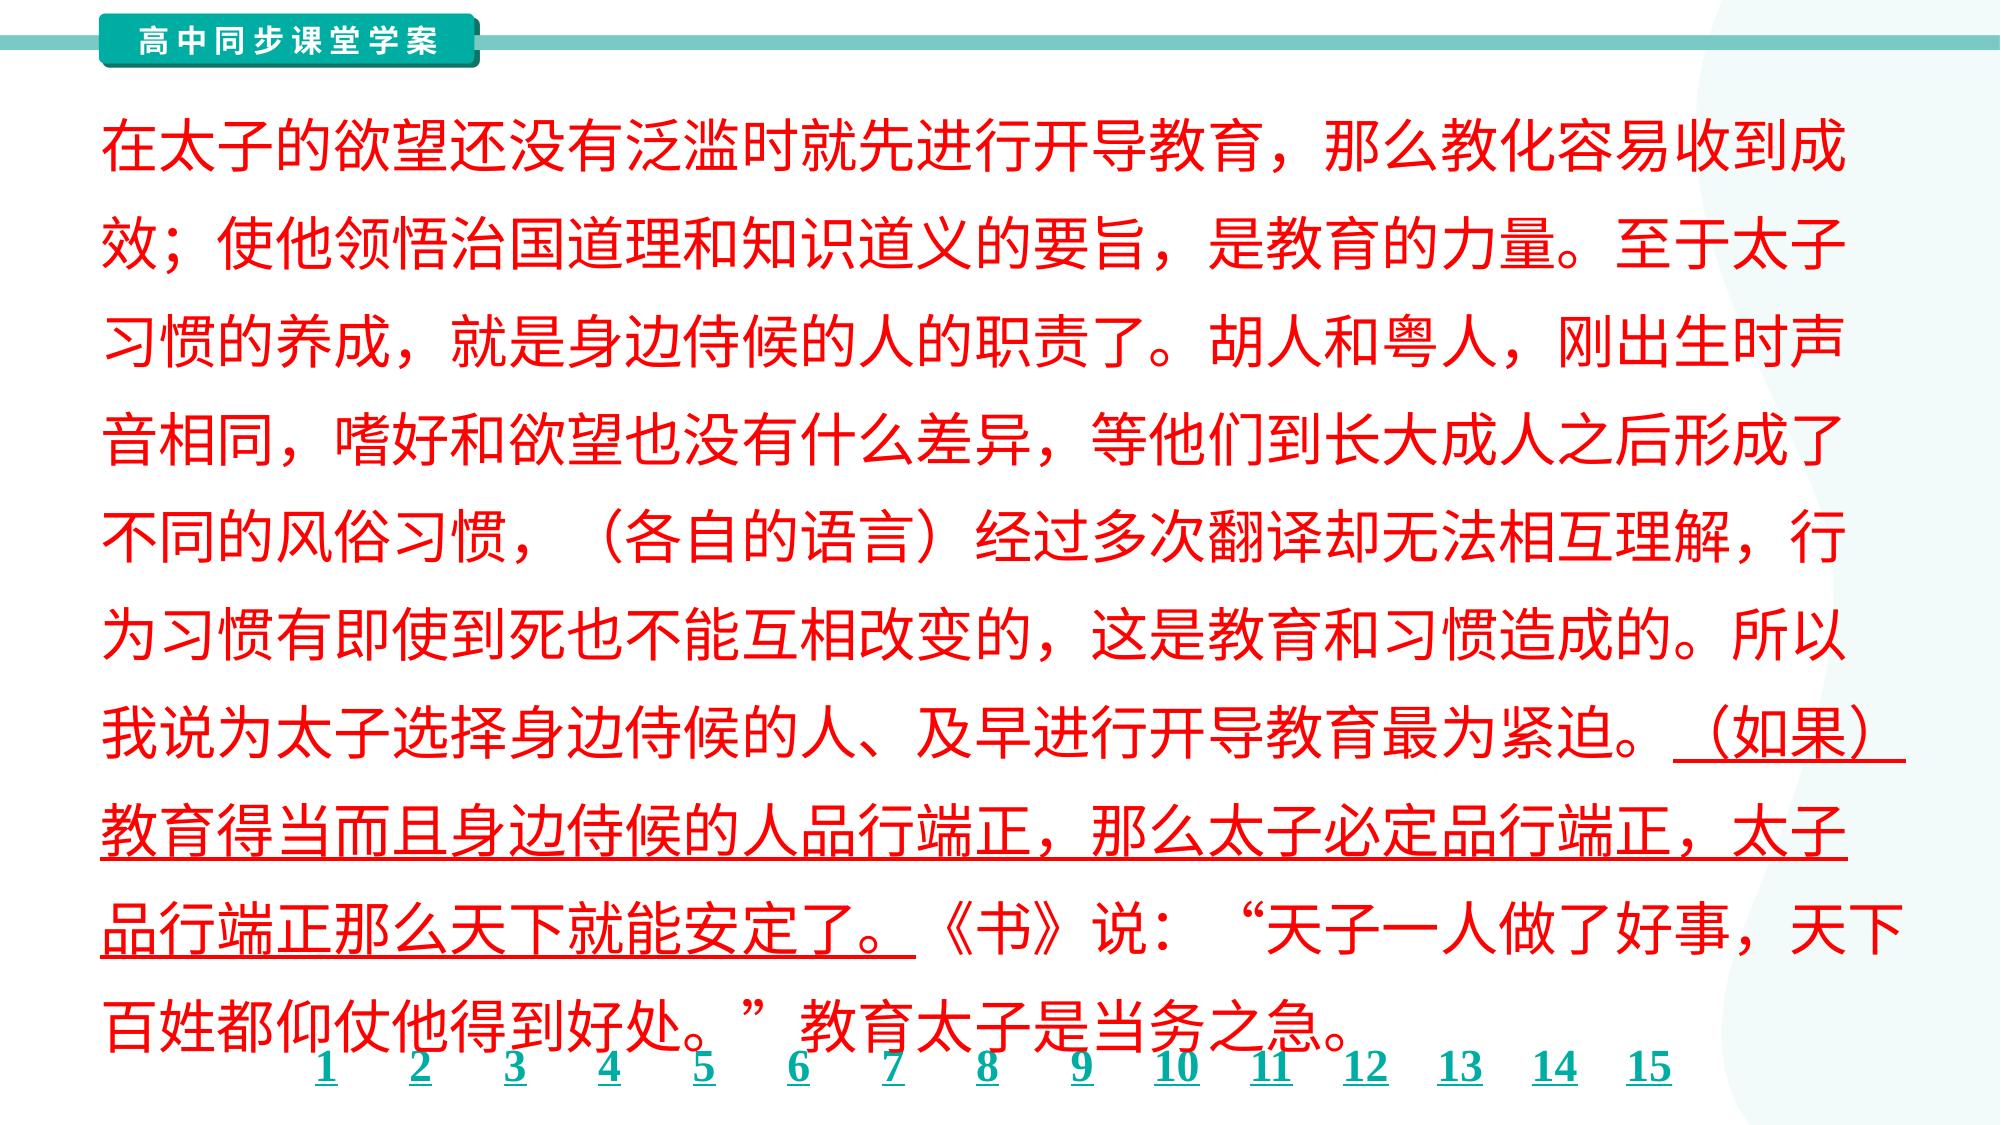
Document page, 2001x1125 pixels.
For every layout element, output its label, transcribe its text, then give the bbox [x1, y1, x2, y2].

picture [0, 0, 2000, 1125]
text_box 在太子的欲望还没有泛滥时就先进行开导教育，那么教化容易收到成 效；使他领悟治国道理和知识道义的要旨，是教育的力量。至于太子 习惯的养成，就是身边侍候的人的职责了。胡人和粤人，刚出生时声 音相同，嗜好和欲望也没有什么差异，等他们到长大成人之后形成了 不同的风俗习惯，（各自的语言）经过多次翻译却无法相互理解，行 为习惯有即使到死也不能互相改变的，这是教育和习惯造成的。所以 我说为太子选择身边侍候的人、及早进行开导教育最为紧迫。（如果） 教育得当而且身边侍候的人品行端正，那么太子必定品行端正，太子 品行端正那么天下就能安定了。《书》说：“天子一人做了好事，天下 百姓都仰仗他得到好处。”教育太子是当务之急。 [100, 76, 1899, 1061]
